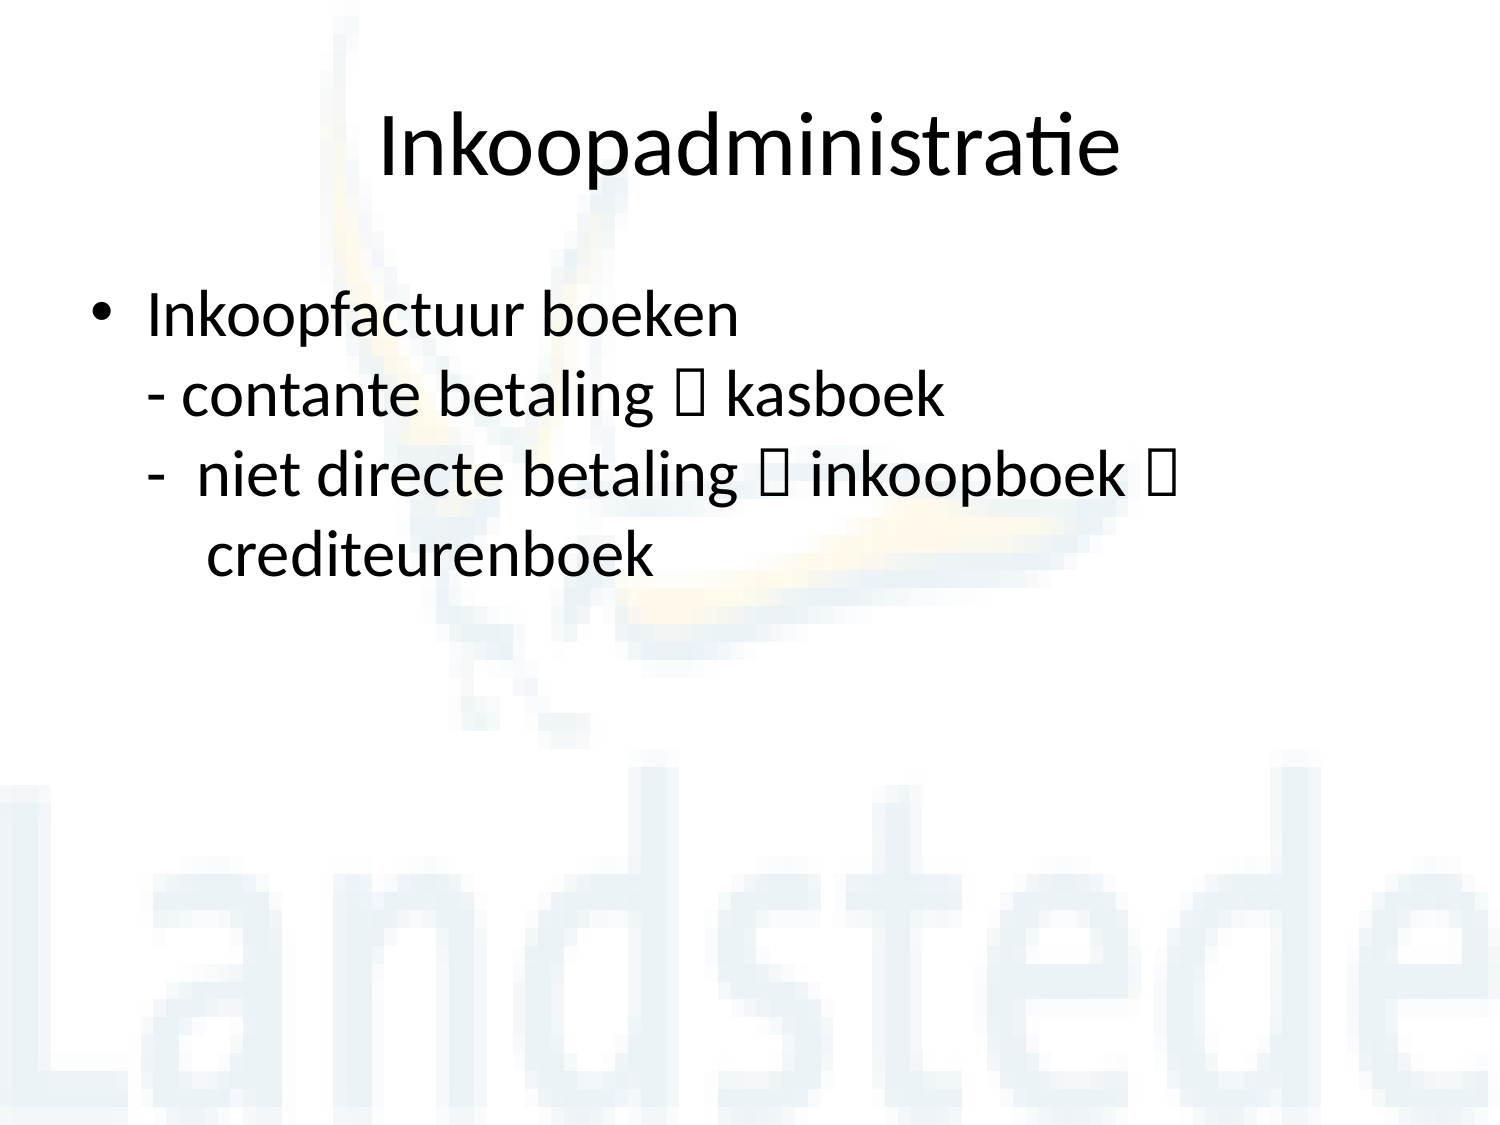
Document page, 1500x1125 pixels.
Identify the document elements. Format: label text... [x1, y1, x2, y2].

title Inkoopadministratie [75, 45, 1425, 233]
list Inkoopfactuur boeken - contante betaling  kasboek - niet directe betaling  inkoopboek  crediteurenboek [75, 262, 1425, 1005]
